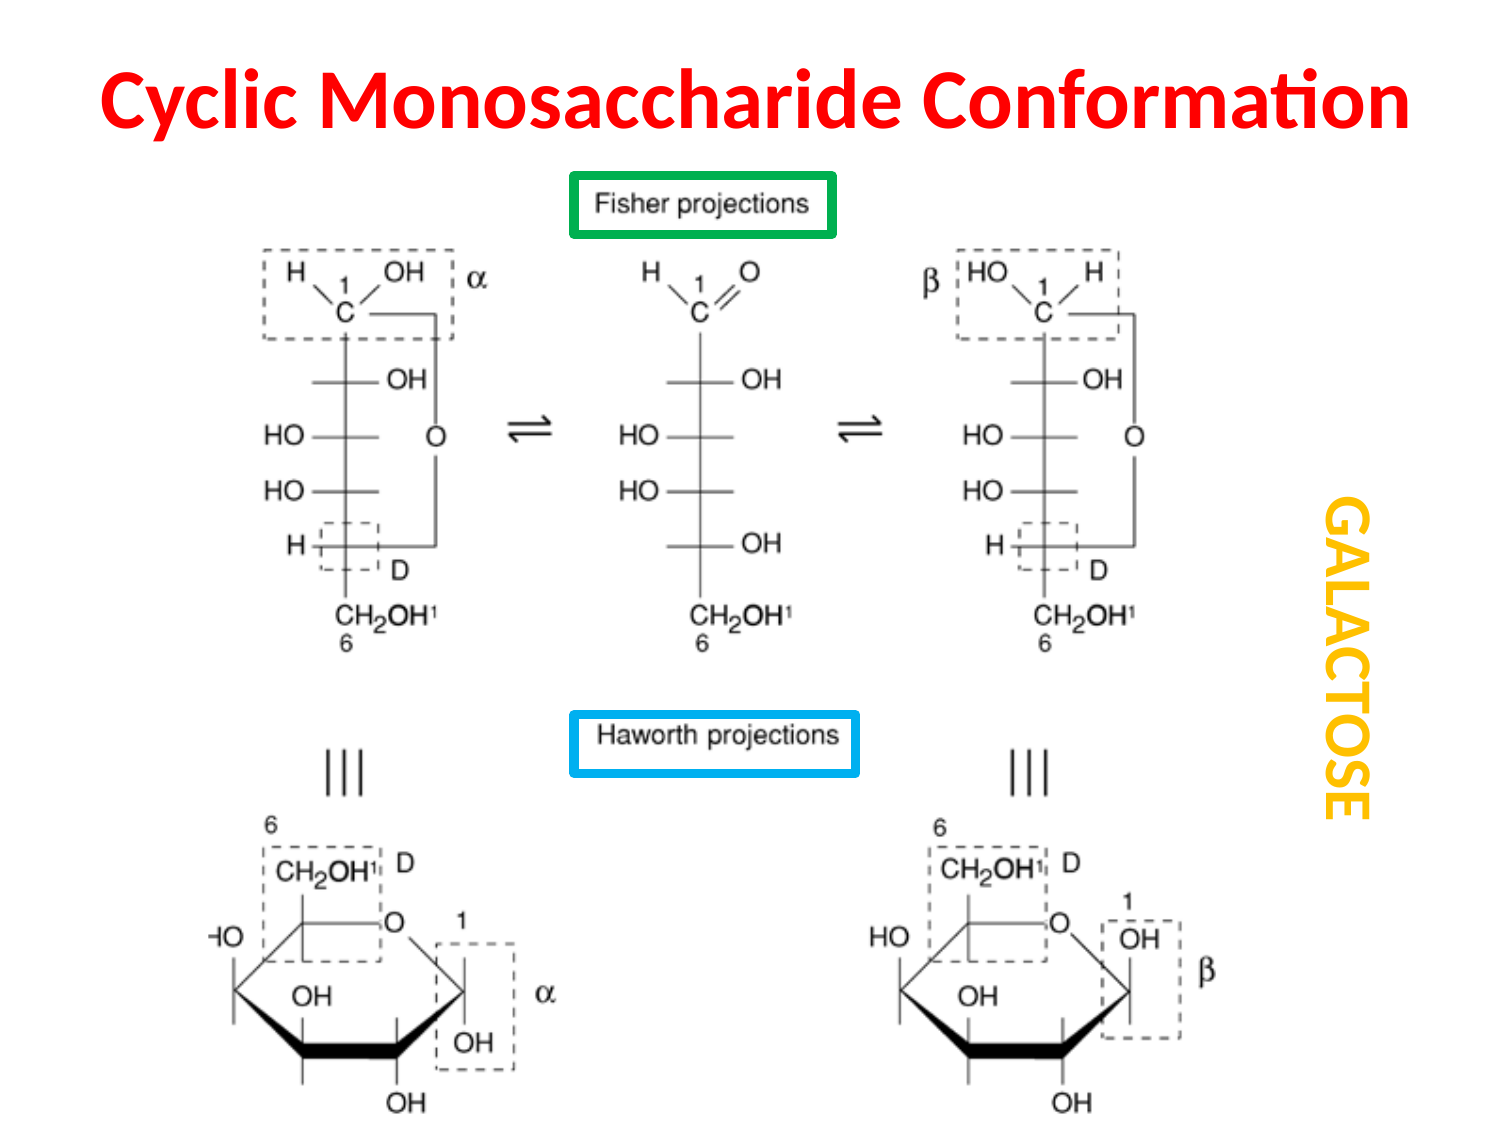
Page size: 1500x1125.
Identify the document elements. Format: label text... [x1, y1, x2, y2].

text_box GALACTOSE [1289, 480, 1401, 868]
text_box [572, 174, 834, 185]
title Cyclic Monosaccharide Conformation [82, 23, 1432, 166]
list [208, 187, 1216, 1125]
